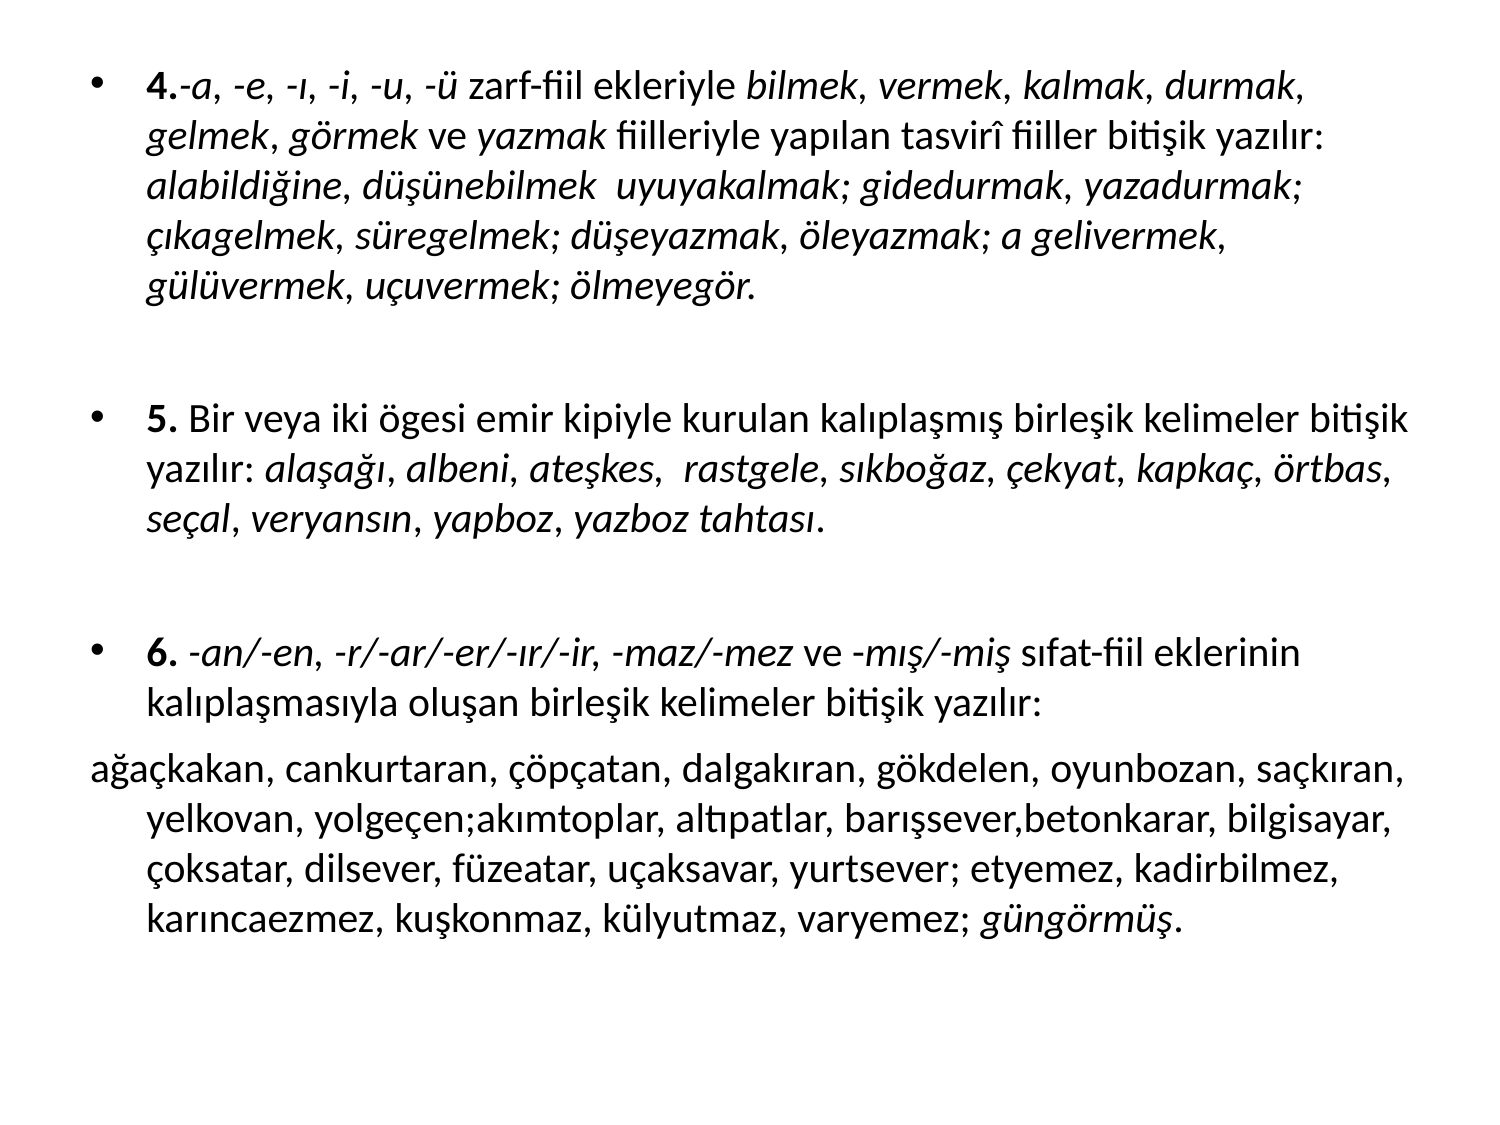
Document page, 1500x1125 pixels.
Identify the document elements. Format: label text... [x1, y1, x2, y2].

list 4.-a, -e, -ı, -i, -u, -ü zarf-fiil ekleriyle bilmek, vermek, kalmak, durmak, gelmek, görmek ve yazmak fiilleriyle yapılan tasvirî fiiller bitişik yazılır: alabildiğine, düşünebilmek uyuyakalmak; gidedurmak, yazadurmak; çıkagelmek, süregelmek; düşeyazmak, öleyazmak; a gelivermek, gülüvermek, uçuvermek; ölmeyegör. 5. Bir veya iki ögesi emir kipiyle kurulan kalıplaşmış birleşik kelimeler bitişik yazılır: alaşağı, albeni, ateşkes, rastgele, sıkboğaz, çekyat, kapkaç, örtbas, seçal, veryansın, yapboz, yazboz tahtası. 6. -an/-en, -r/-ar/-er/-ır/-ir, -maz/-mez ve -mış/-miş sıfat-fiil eklerinin kalıplaşmasıyla oluşan birleşik kelimeler bitişik yazılır: ağaçkakan, cankurtaran, çöpçatan, dalgakıran, gökdelen, oyunbozan, saçkıran, yelkovan, yolgeçen;akımtoplar, altıpatlar, barışsever,betonkarar, bilgisayar, çoksatar, dil­sever, füzeatar, uçaksavar, yurtsever; etyemez, kadirbilmez, karıncaezmez, kuşkonmaz, külyutmaz, varyemez; güngörmüş. [74, 49, 1426, 1076]
